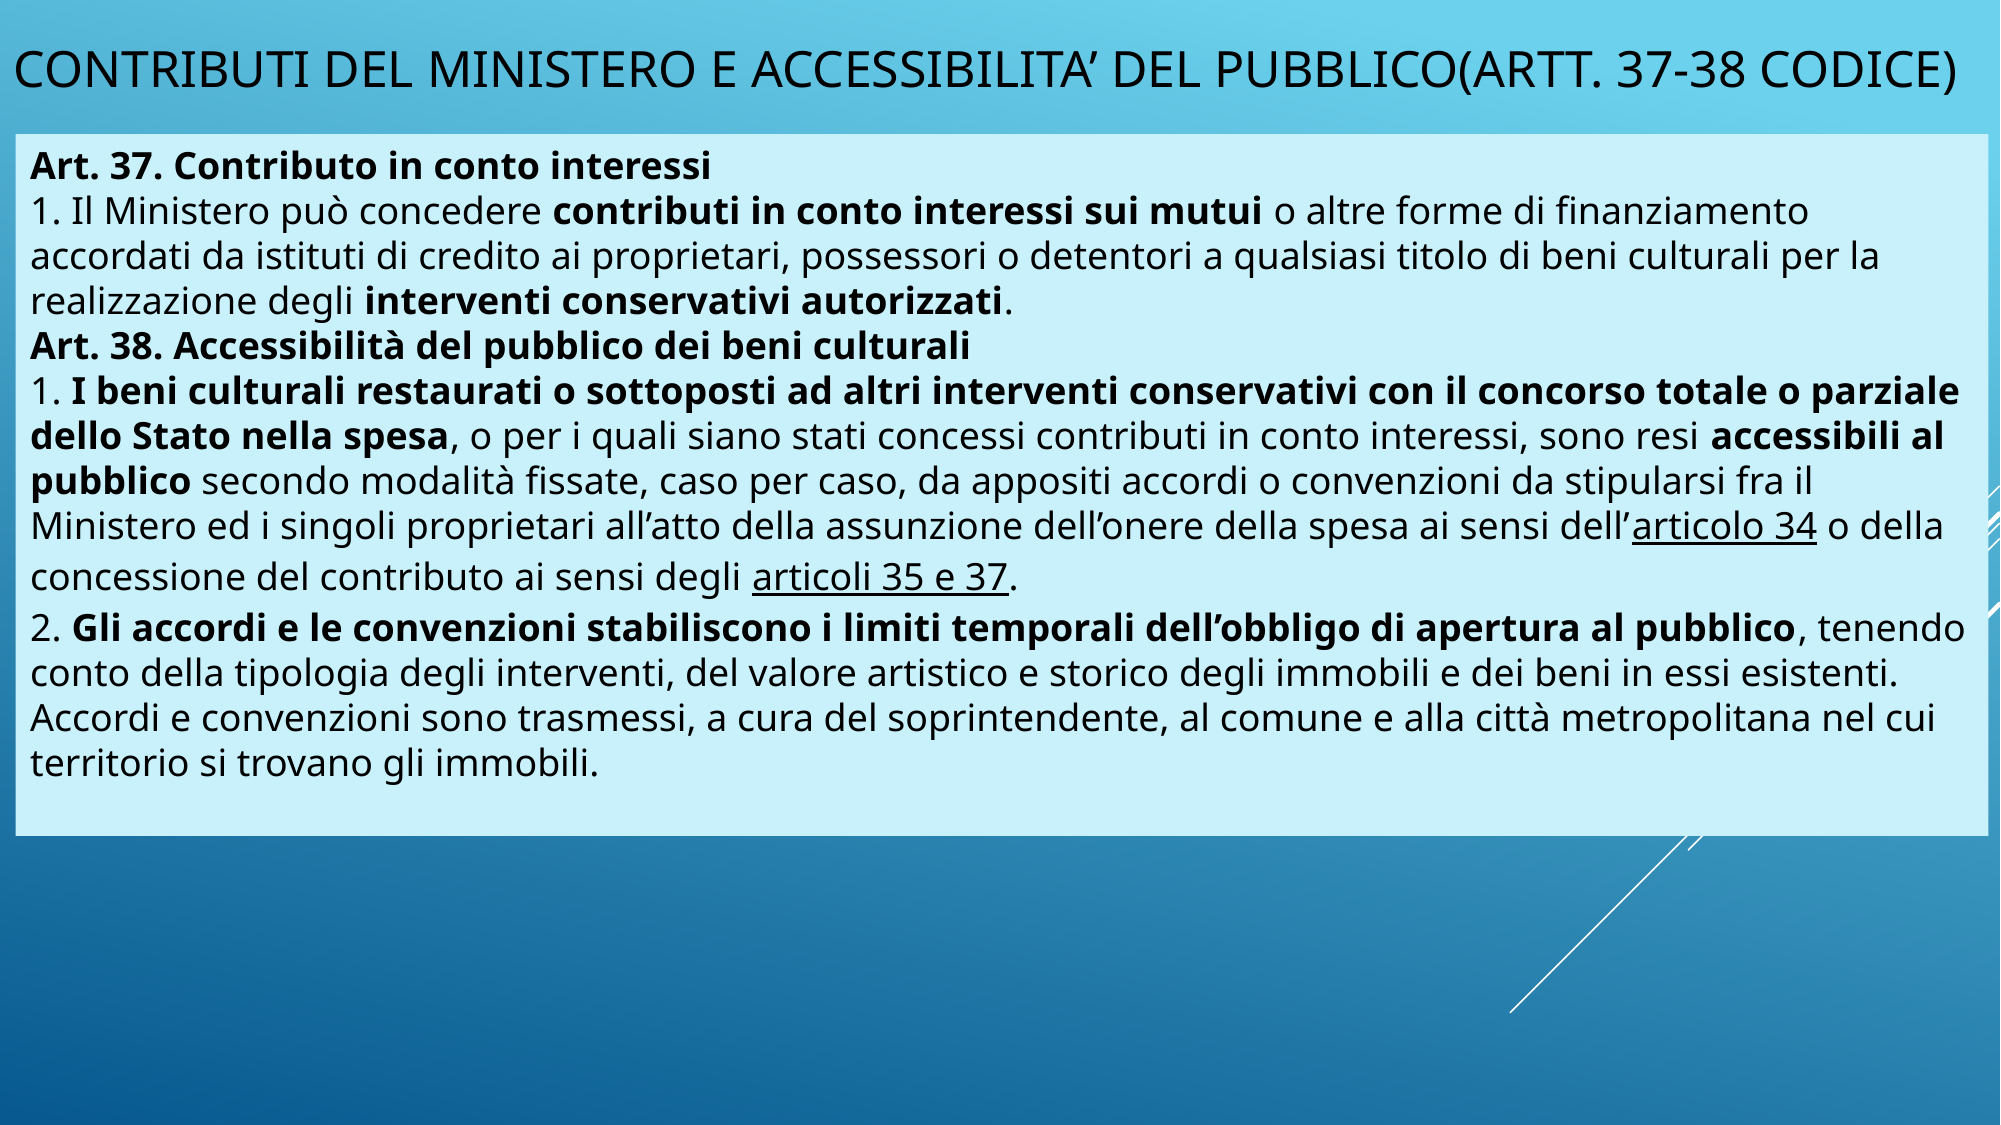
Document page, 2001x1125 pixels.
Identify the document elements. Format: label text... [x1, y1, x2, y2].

title CONTRIBUTI DEL MINISTERO e accessibilita’ del pubblico(artt. 37-38 Codice) [0, 0, 1983, 135]
text_box Art. 37. Contributo in conto interessi 1. Il Ministero può concedere contributi in conto interessi sui mutui o altre forme di finanziamento accordati da istituti di credito ai proprietari, possessori o detentori a qualsiasi titolo di beni culturali per la realizzazione degli interventi conservativi autorizzati. Art. 38. Accessibilità del pubblico dei beni culturali 1. I beni culturali restaurati o sottoposti ad altri interventi conservativi con il concorso totale o parziale dello Stato nella spesa, o per i quali siano stati concessi contributi in conto interessi, sono resi accessibili al pubblico secondo modalità fissate, caso per caso, da appositi accordi o convenzioni da stipularsi fra il Ministero ed i singoli proprietari all’atto della assunzione dell’onere della spesa ai sensi dell’articolo 34 o della concessione del contributo ai sensi degli articoli 35 e 37. 2. Gli accordi e le convenzioni stabiliscono i limiti temporali dell’obbligo di apertura al pubblico, tenendo conto della tipologia degli interventi, del valore artistico e storico degli immobili e dei beni in essi esistenti. Accordi e convenzioni sono trasmessi, a cura del soprintendente, al comune e alla città metropolitana nel cui territorio si trovano gli immobili. [15, 134, 1989, 836]
